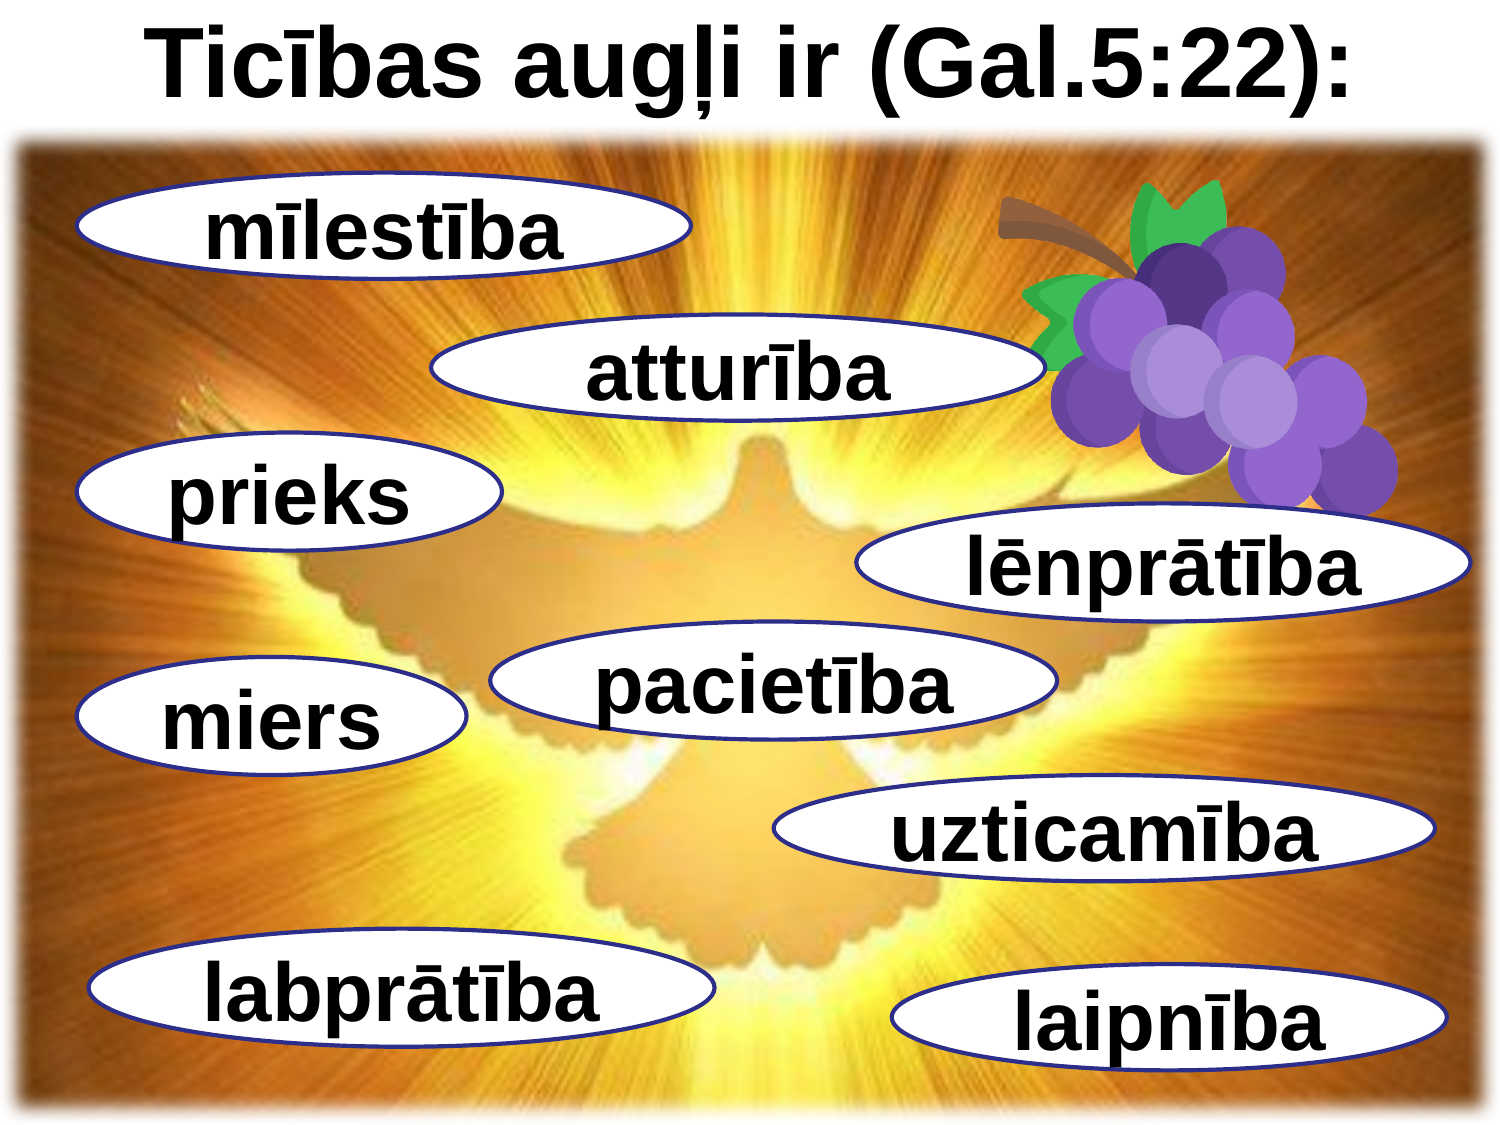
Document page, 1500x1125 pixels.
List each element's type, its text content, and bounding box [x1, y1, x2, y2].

title Ticības augļi ir (Gal.5:22): [0, 0, 1500, 117]
picture [0, 125, 1500, 1125]
